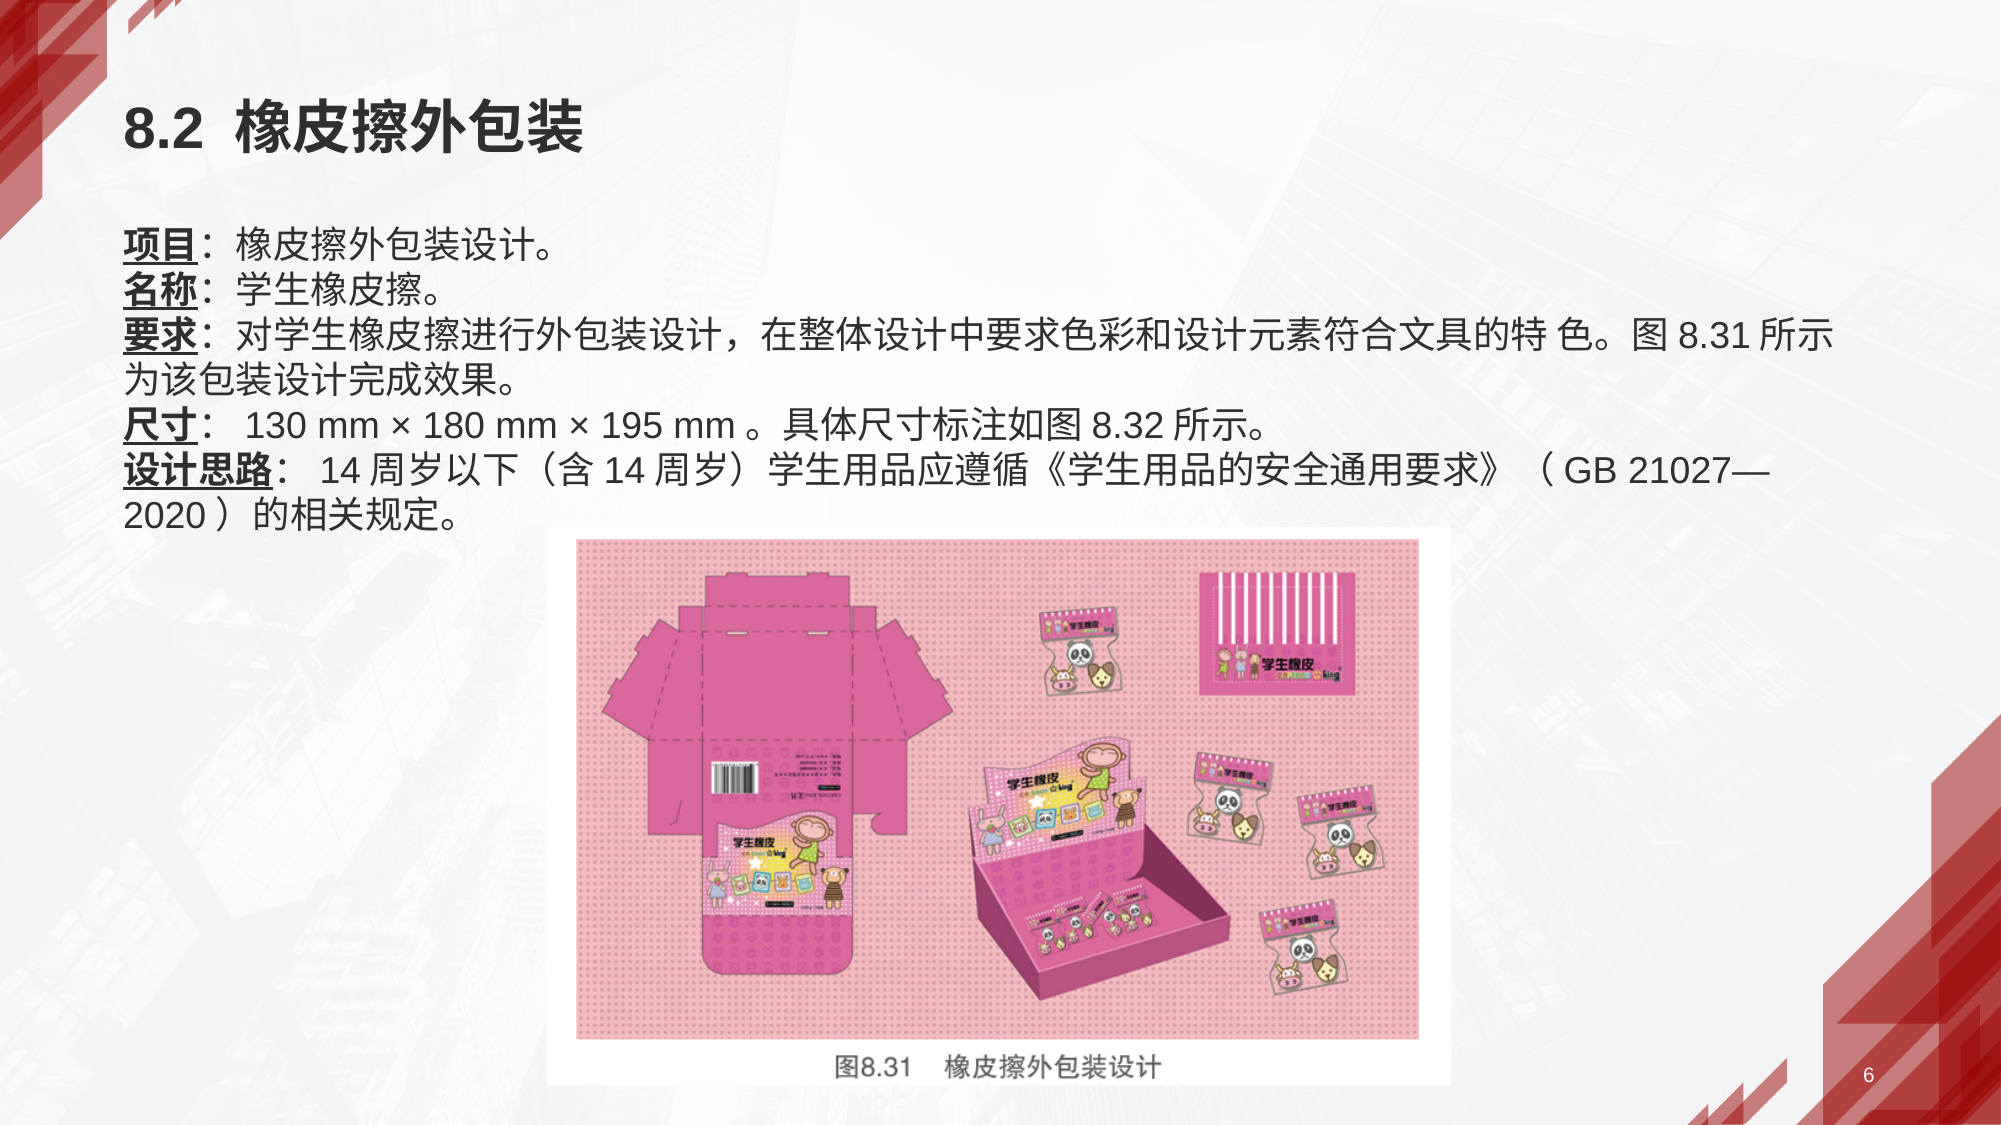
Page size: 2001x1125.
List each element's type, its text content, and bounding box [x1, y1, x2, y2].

text_box 项目：橡皮擦外包装设计。 名称：学生橡皮擦。 要求：对学生橡皮擦进行外包装设计，在整体设计中要求色彩和设计元素符合文具的特 色。图8.31所示为该包装设计完成效果。 尺寸：130 mm × 180 mm × 195 mm。具体尺寸标注如图8.32所示。 设计思路：14周岁以下（含14周岁）学生用品应遵循《学生用品的安全通用要求》（GB 21027—2020）的相关规定。 [108, 213, 1867, 544]
slide_number 6 [1452, 1056, 1890, 1092]
picture [546, 527, 1451, 1085]
title 8.2 橡皮擦外包装 [108, 81, 1890, 169]
